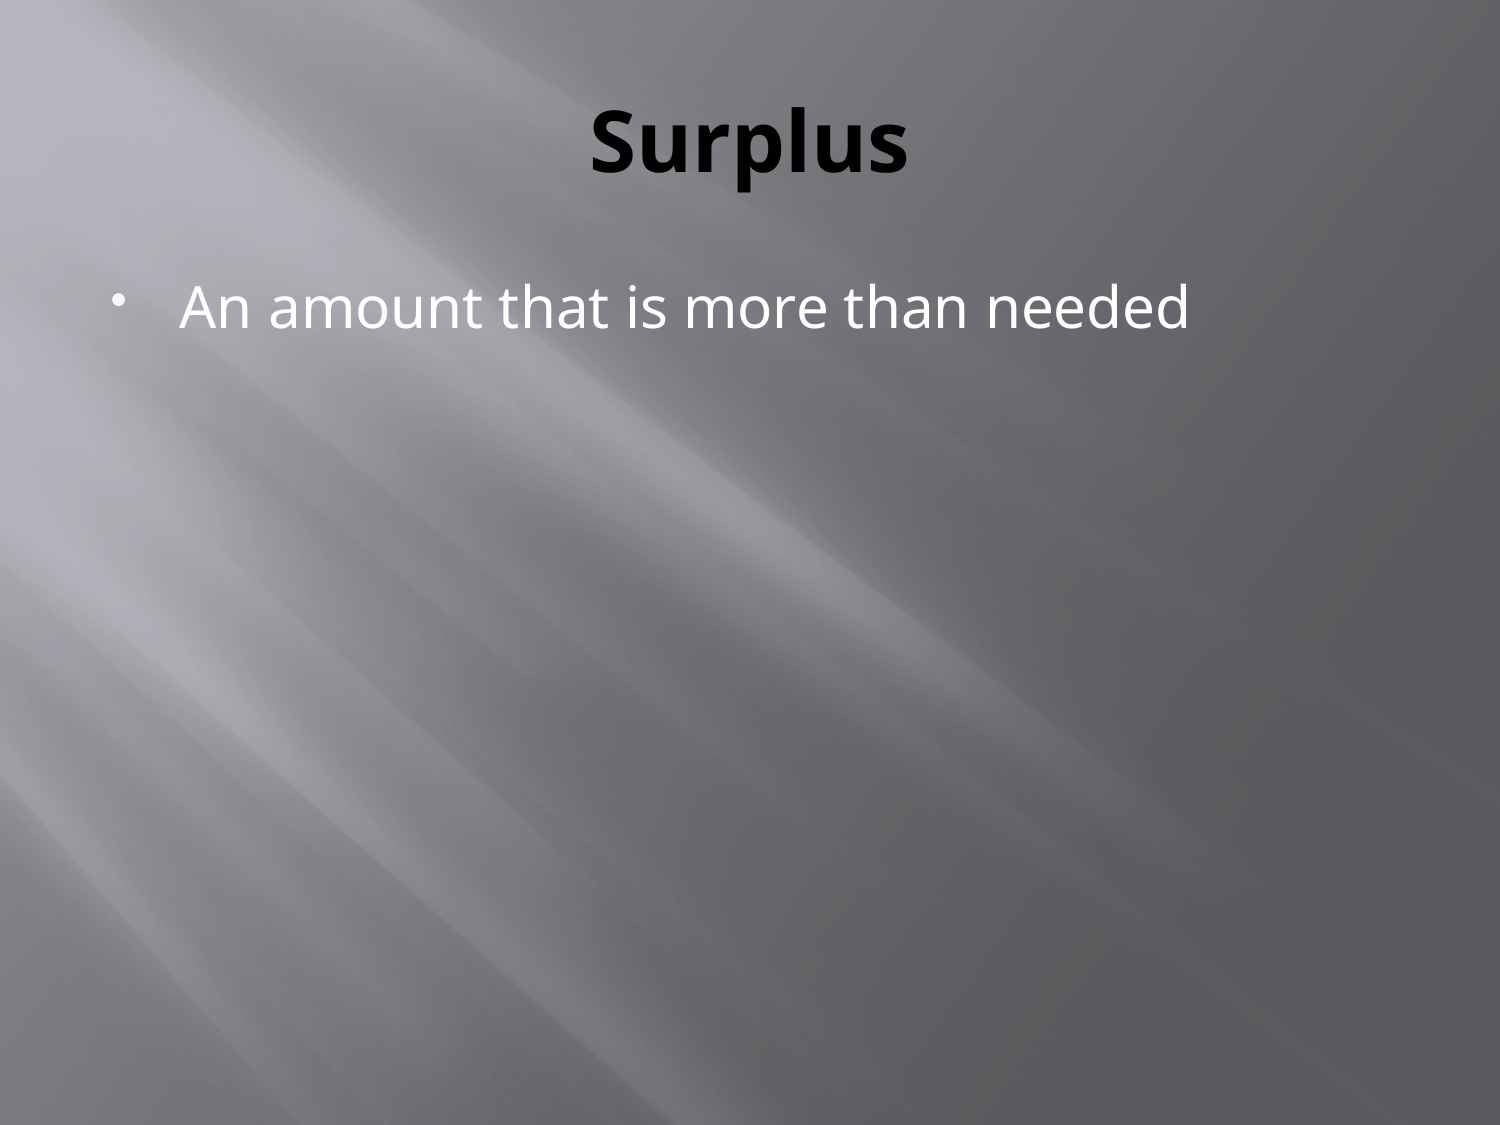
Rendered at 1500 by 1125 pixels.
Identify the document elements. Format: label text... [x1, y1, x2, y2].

title Surplus [75, 45, 1425, 233]
list An amount that is more than needed [75, 262, 1425, 1035]
